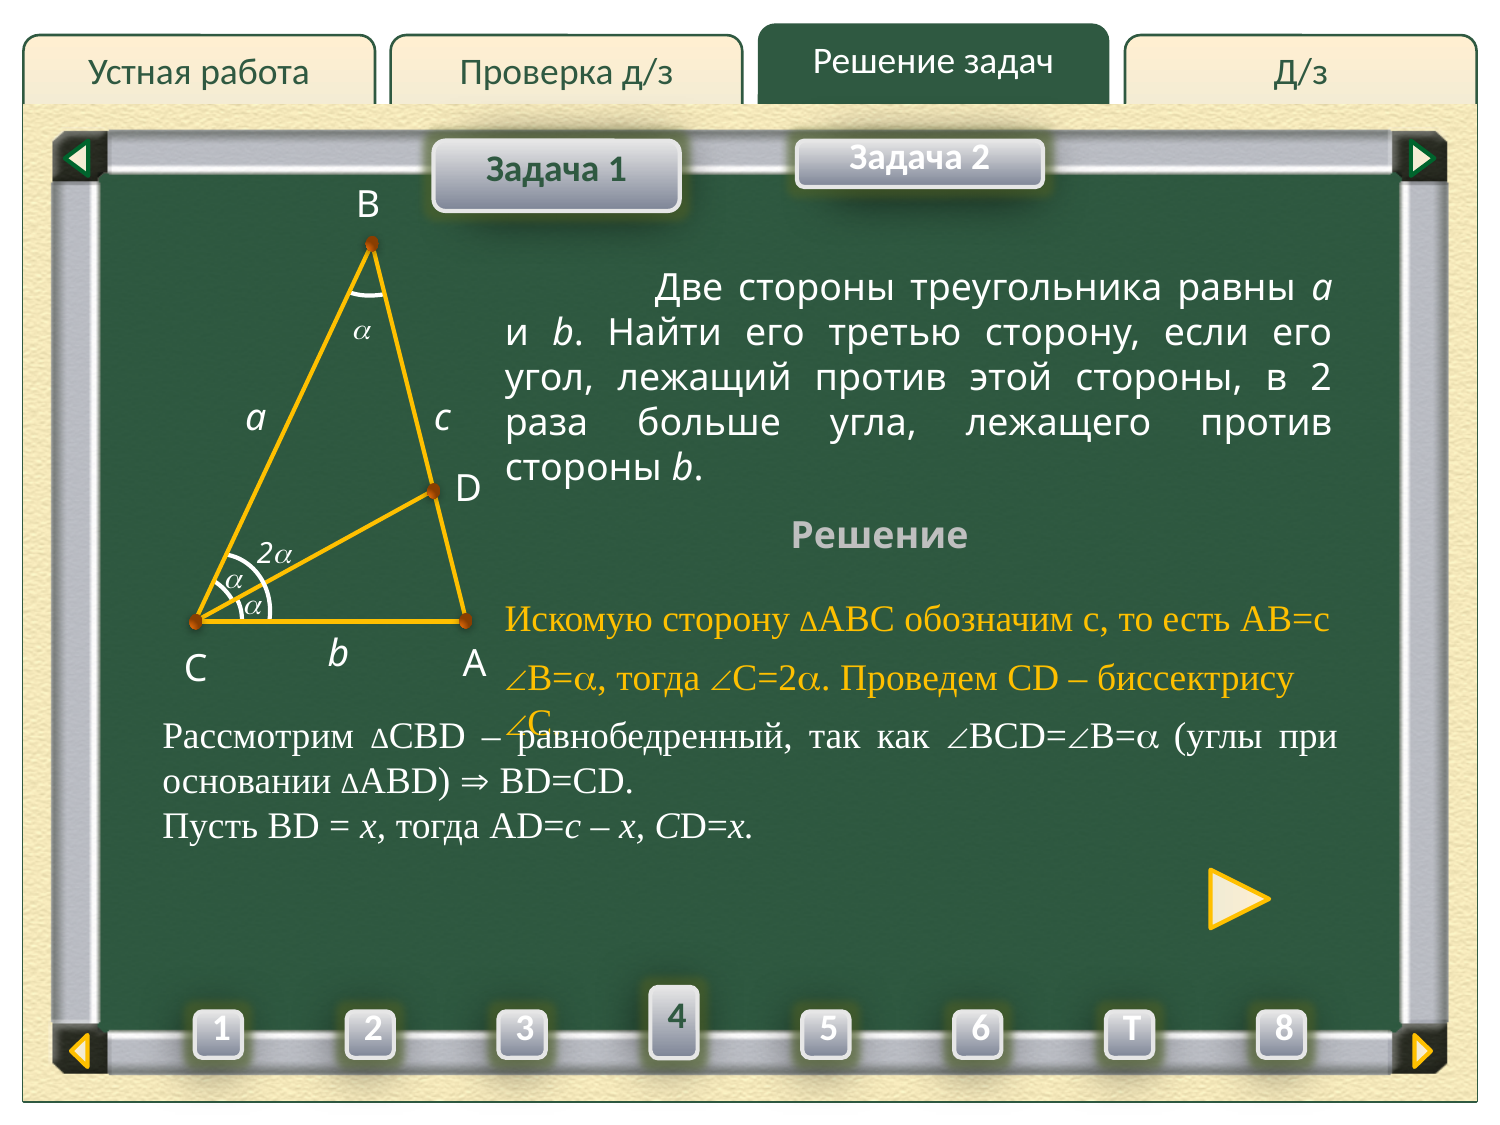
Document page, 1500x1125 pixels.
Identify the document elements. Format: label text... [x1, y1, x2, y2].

picture [23, 104, 1478, 1102]
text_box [194, 243, 368, 620]
text_box Решение задач [755, 21, 1112, 101]
text_box Устная работа [21, 32, 378, 103]
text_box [371, 243, 467, 623]
text_box Проверка д/з [388, 32, 745, 101]
text_box Д/з [1122, 32, 1479, 103]
